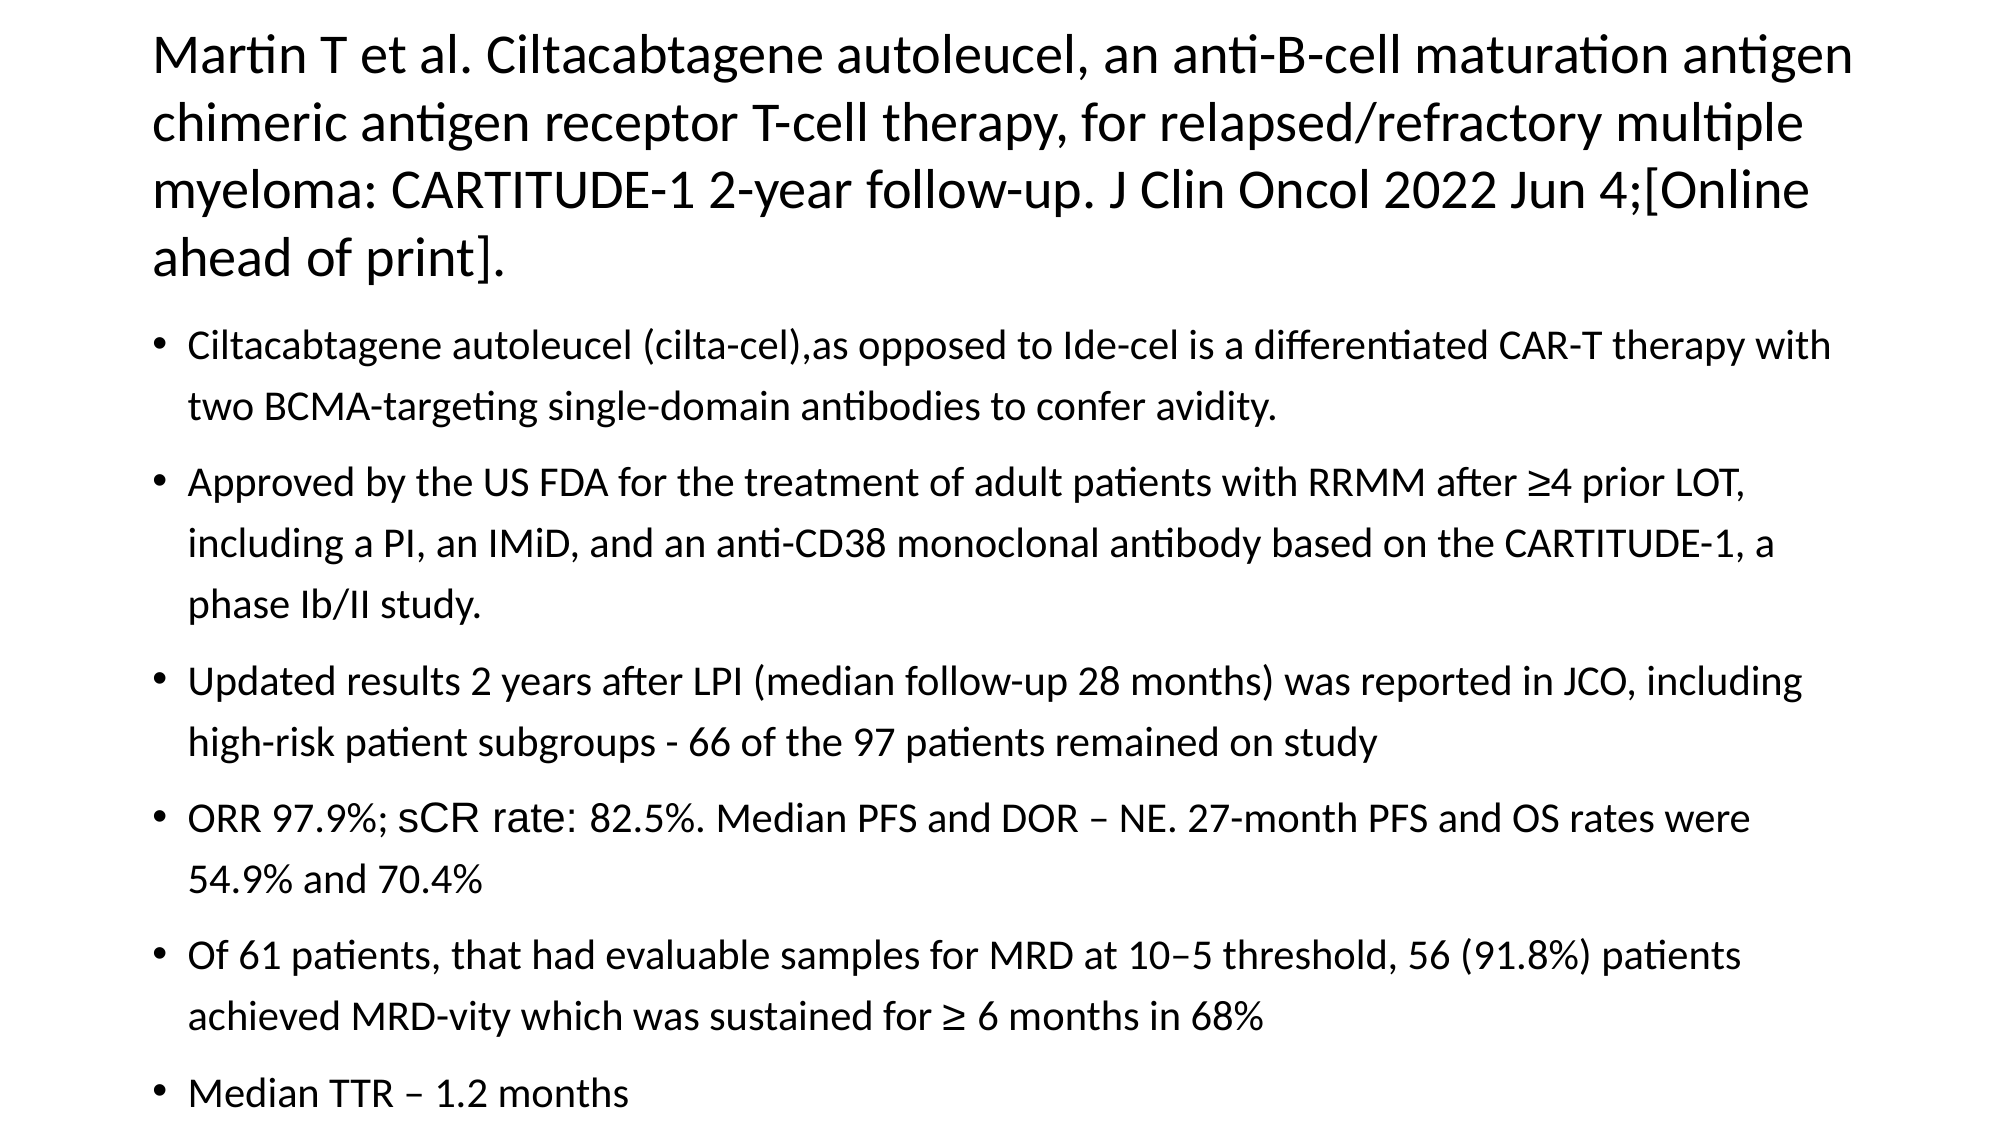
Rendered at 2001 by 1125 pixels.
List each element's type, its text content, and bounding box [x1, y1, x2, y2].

title Martin T et al. Ciltacabtagene autoleucel, an anti-B-cell maturation antigen chimeric antigen receptor T-cell therapy, for relapsed/refractory multiple myeloma: CARTITUDE-1 2-year follow-up. J Clin Oncol 2022 Jun 4;[Online ahead of print]. [137, 43, 1893, 261]
list Ciltacabtagene autoleucel (cilta-cel),as opposed to Ide-cel is a differentiated CAR-T therapy with two BCMA-targeting single-domain antibodies to confer avidity. Approved by the US FDA for the treatment of adult patients with RRMM after ≥4 prior LOT, including a PI, an IMiD, and an anti-CD38 monoclonal antibody based on the CARTITUDE-1, a phase Ib/II study. Updated results 2 years after LPI (median follow-up 28 months) was reported in JCO, including high-risk patient subgroups - 66 of the 97 patients remained on study ORR 97.9%; sCR rate: 82.5%. Median PFS and DOR – NE. 27-month PFS and OS rates were 54.9% and 70.4% Of 61 patients, that had evaluable samples for MRD at 10–5 threshold, 56 (91.8%) patients achieved MRD-vity which was sustained for ≥ 6 months in 68% Median TTR – 1.2 months [137, 299, 1863, 1125]
